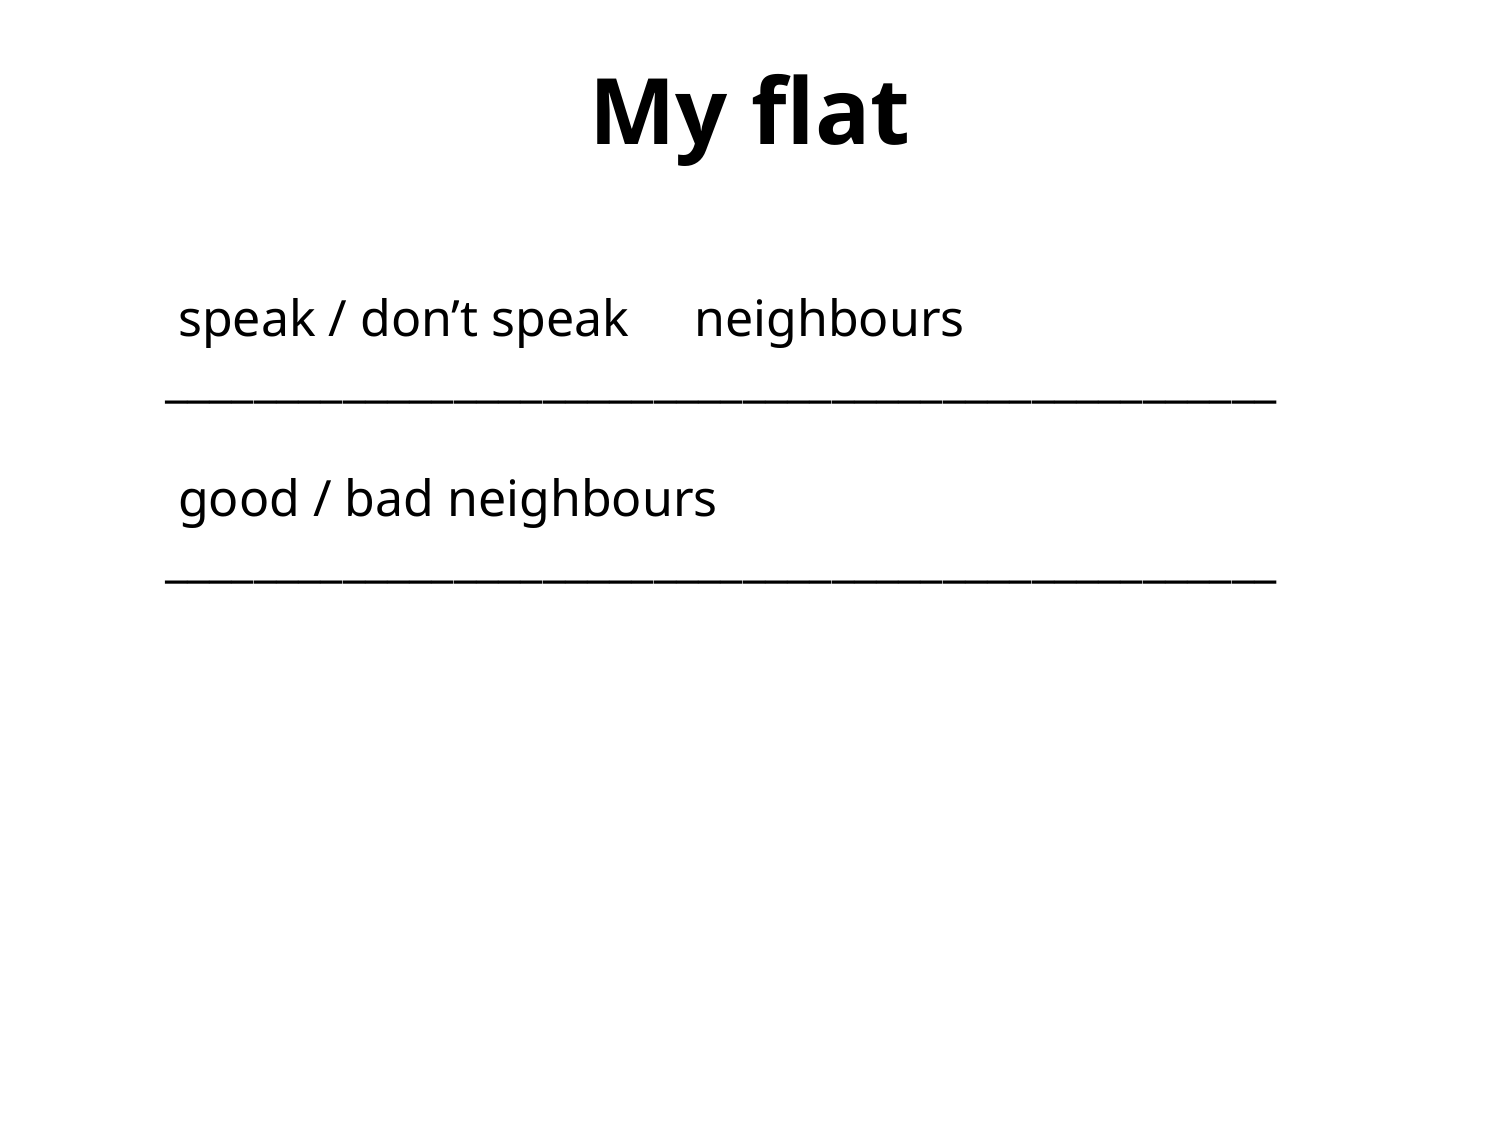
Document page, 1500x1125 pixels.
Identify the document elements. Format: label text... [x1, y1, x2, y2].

text_box My flat [74, 45, 1425, 233]
text_box speak / don’t speak neighbours __________________________________________________ good / bad neighbours __________________________________________________ [150, 278, 1306, 694]
